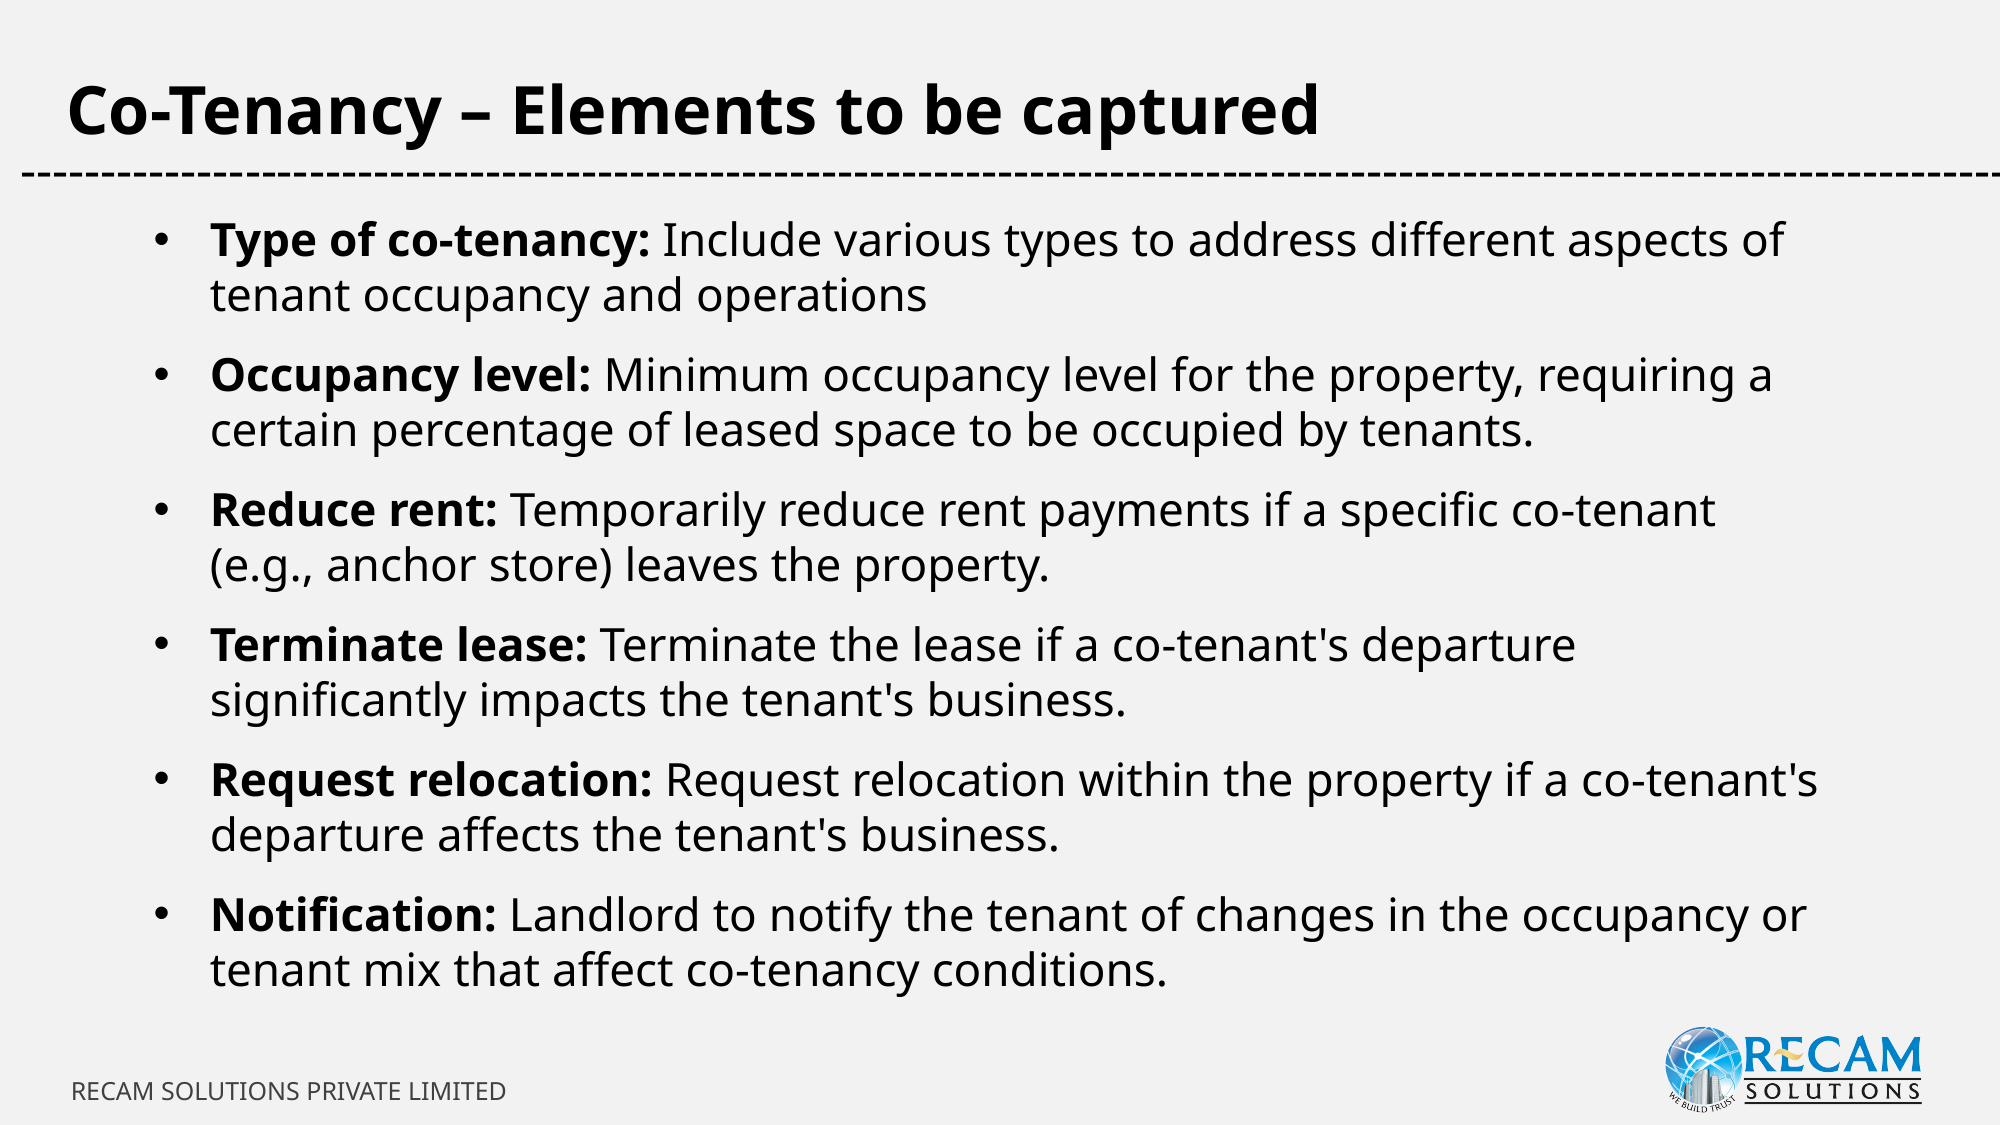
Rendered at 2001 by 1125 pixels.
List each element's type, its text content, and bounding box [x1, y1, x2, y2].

text_box Co-Tenancy – Elements to be captured [51, 60, 1979, 131]
footer RECAM SOLUTIONS PRIVATE LIMITED [70, 1073, 971, 1107]
picture [1652, 1014, 1935, 1125]
text_box ----------------------------------------------------------------------------------------------------------------------------- [6, 131, 2000, 207]
text_box Type of co-tenancy: Include various types to address different aspects of tenant occupancy and operations Occupancy level: Minimum occupancy level for the property, requiring a certain percentage of leased space to be occupied by tenants. Reduce rent: Temporarily reduce rent payments if a specific co-tenant (e.g., anchor store) leaves the property. Terminate lease: Terminate the lease if a co-tenant's departure significantly impacts the tenant's business. Request relocation: Request relocation within the property if a co-tenant's departure affects the tenant's business. Notification: Landlord to notify the tenant of changes in the occupancy or tenant mix that affect co-tenancy conditions. [138, 203, 1842, 1003]
